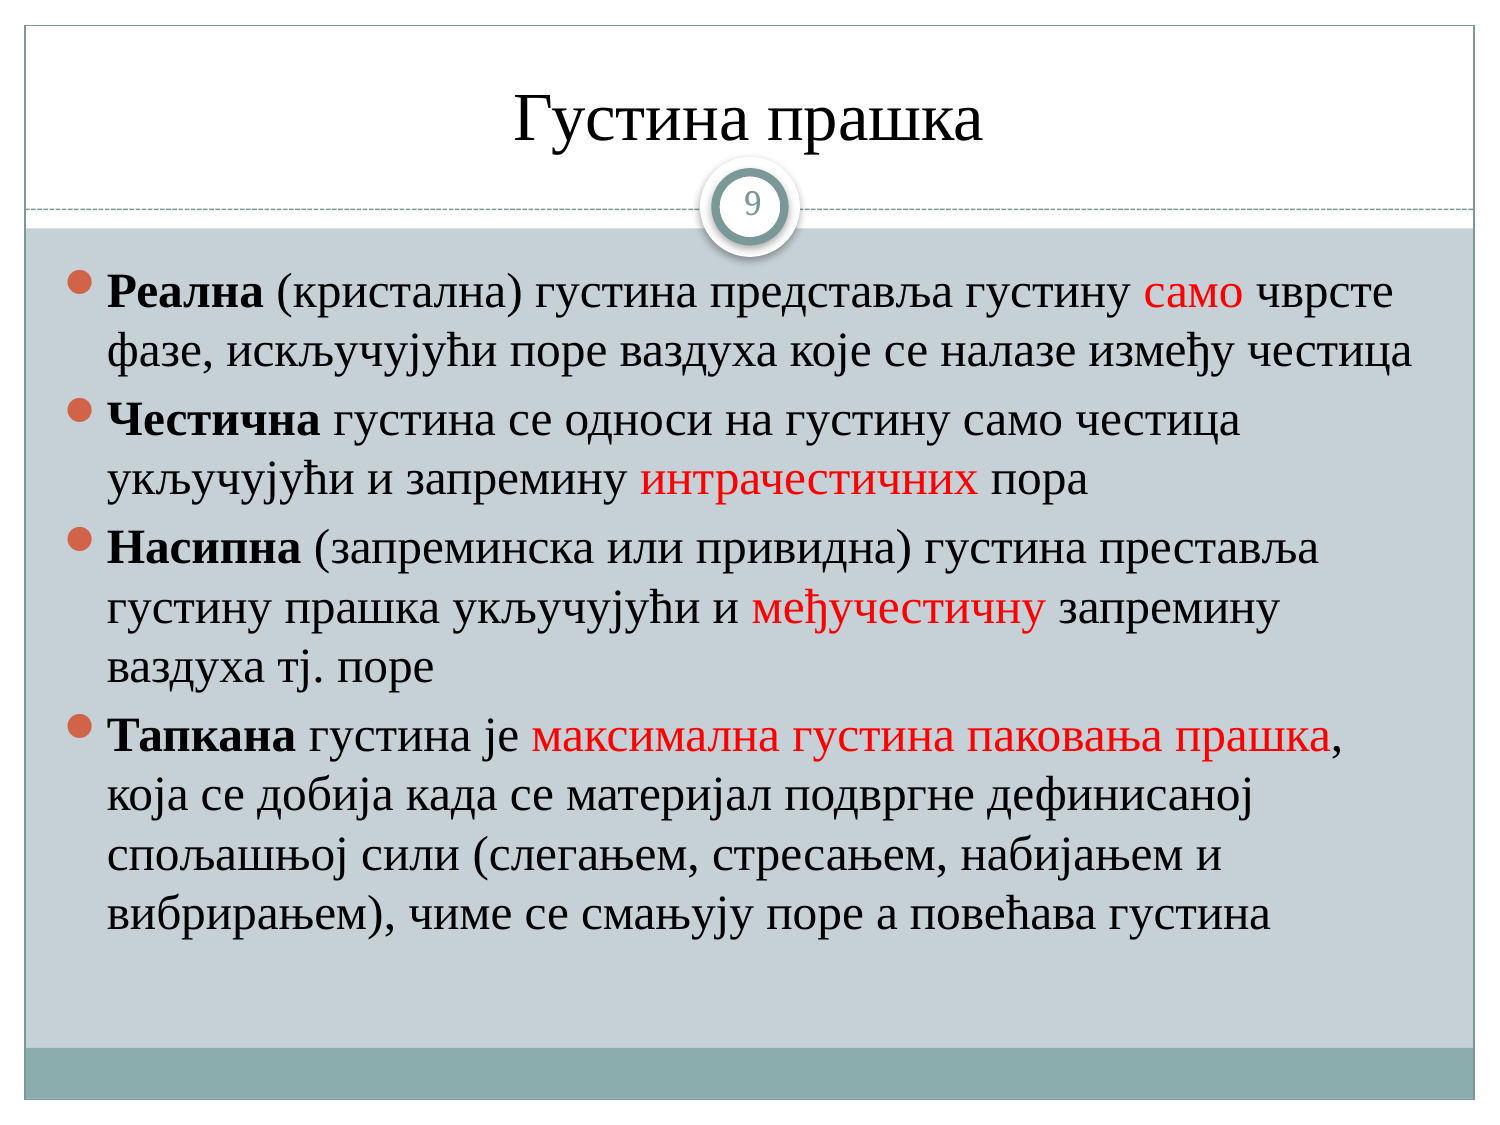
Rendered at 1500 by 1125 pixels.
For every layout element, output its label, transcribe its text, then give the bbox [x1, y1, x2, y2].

title Густина прашка [49, 37, 1450, 162]
slide_number 9 [715, 168, 791, 241]
list Реална (кристална) густина представља густину само чврсте фазе, искључујући поре ваздуха које се налазе између честица Честична густина се односи на густину само честица укључујући и запремину интрачестичних пора Насипна (запреминска или привидна) густина преставља густину прашка укључујући и међучестичну запремину ваздуха тј. поре Тапкана густина је максимална густина паковања прашка, која се добија када се материјал подвргне дефинисаној спољашњој сили (слегањем, стресањем, набијањем и вибрирањем), чиме се смањују поре а повећава густина [49, 250, 1445, 1001]
